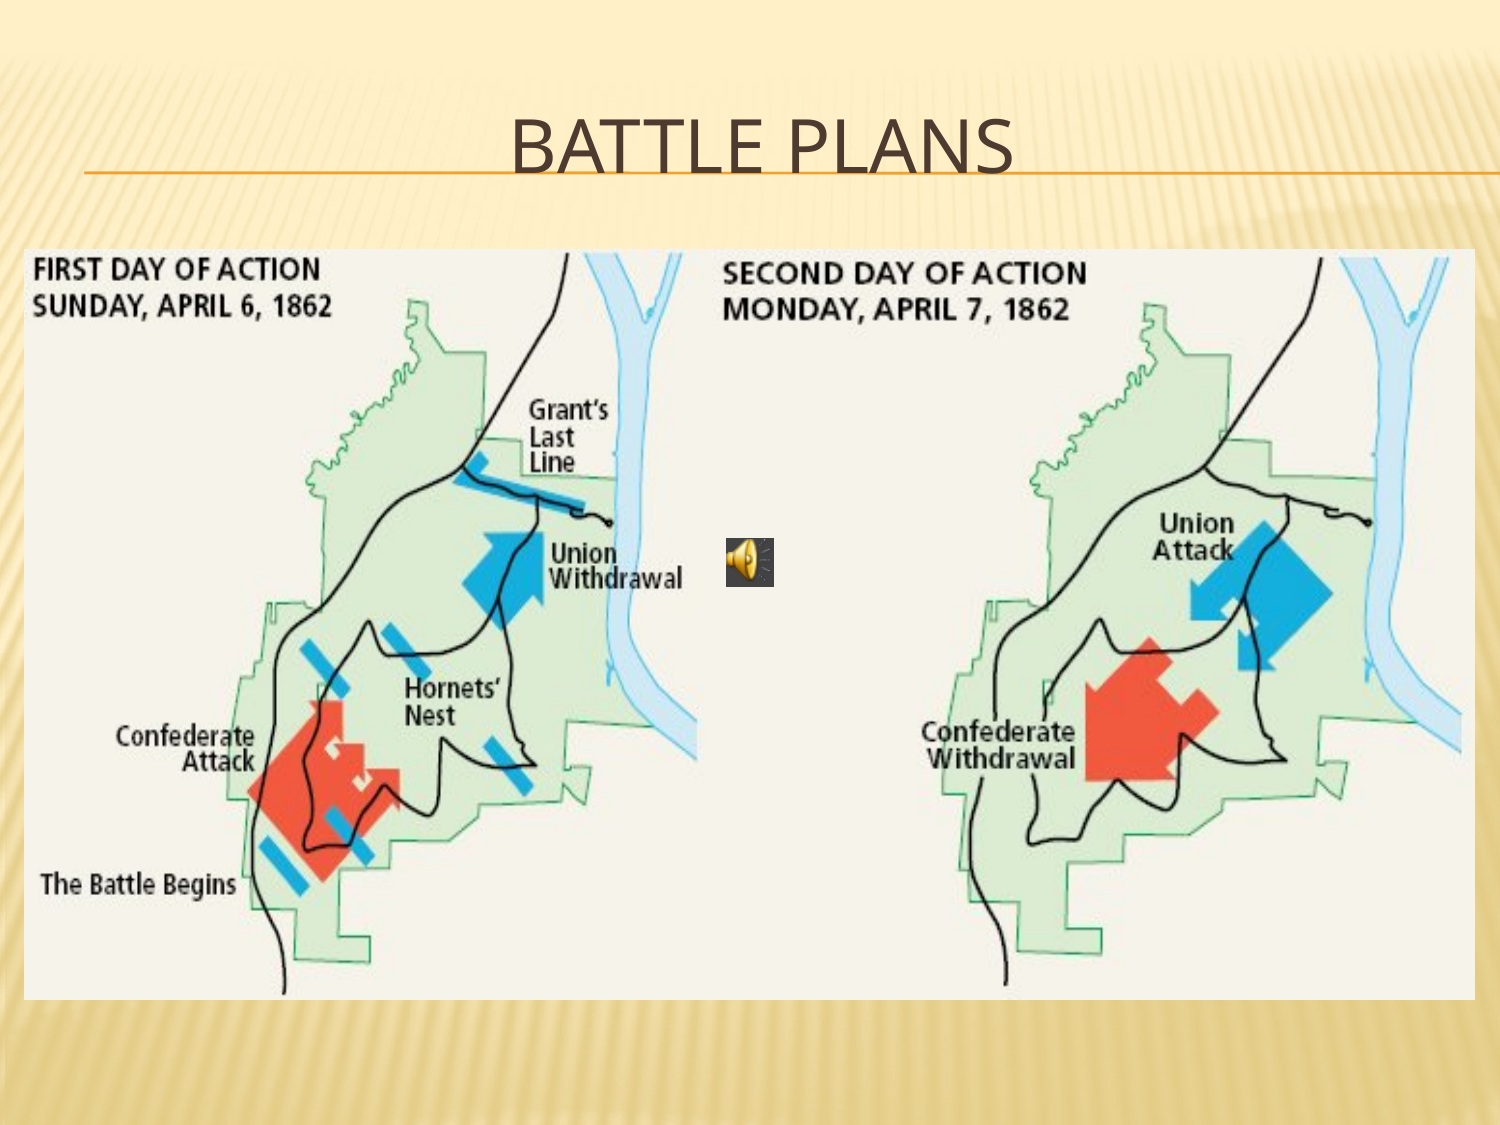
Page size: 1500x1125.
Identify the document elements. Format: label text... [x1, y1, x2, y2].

title BATTLE PLANS [50, 75, 1475, 213]
picture [24, 249, 1476, 1001]
